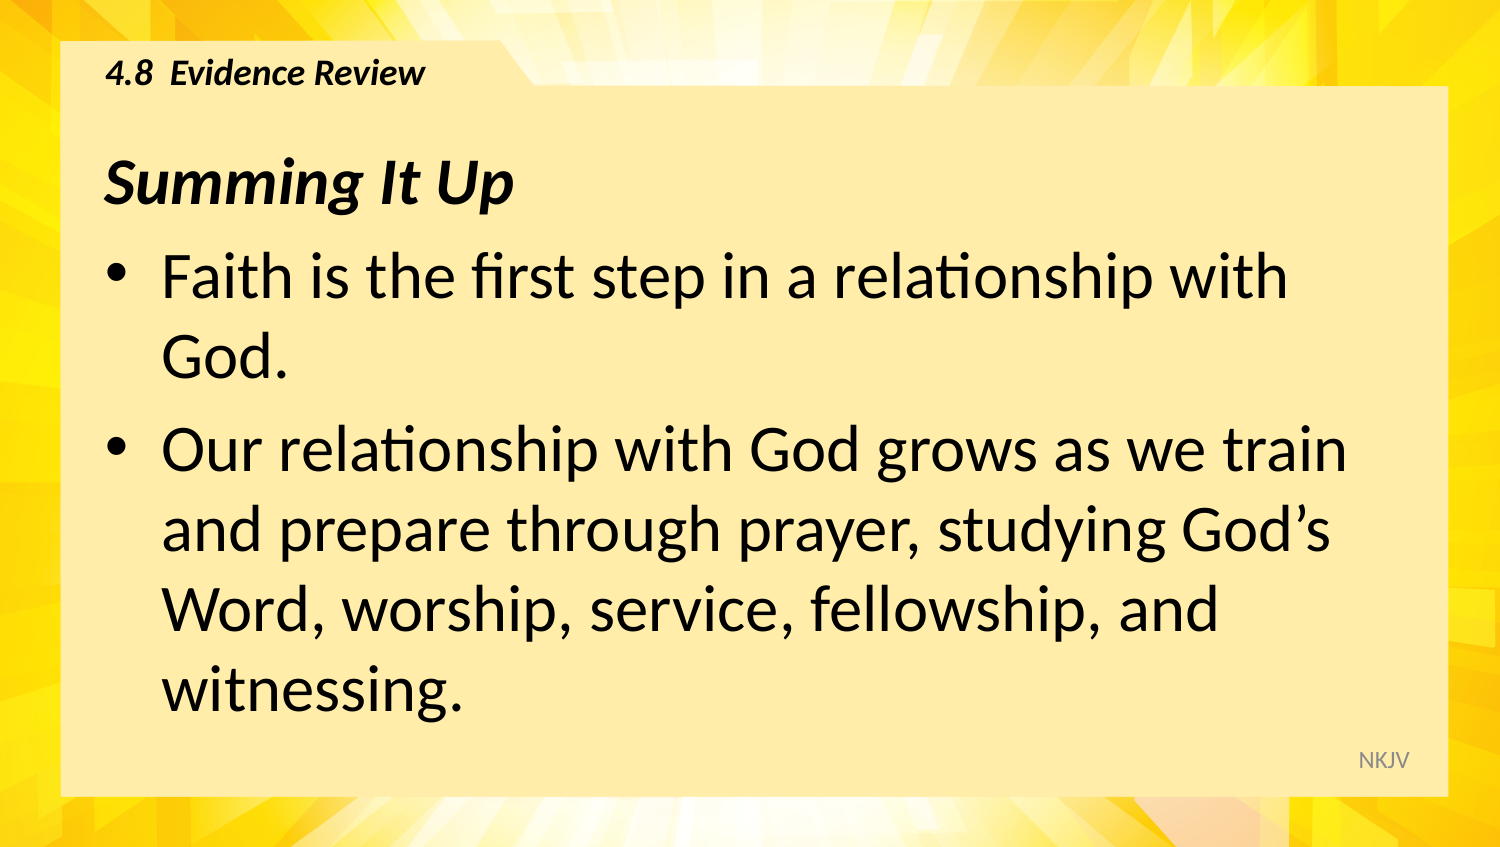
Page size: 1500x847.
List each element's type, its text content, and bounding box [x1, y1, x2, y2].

title 4.8 Evidence Review [89, 33, 1420, 108]
picture [0, 0, 1500, 847]
footer NKJV [950, 736, 1425, 782]
list Summing It Up Faith is the first step in a relationship with God. Our relationship with God grows as we train and prepare through prayer, studying God’s Word, worship, service, fellowship, and witnessing. [89, 141, 1403, 722]
